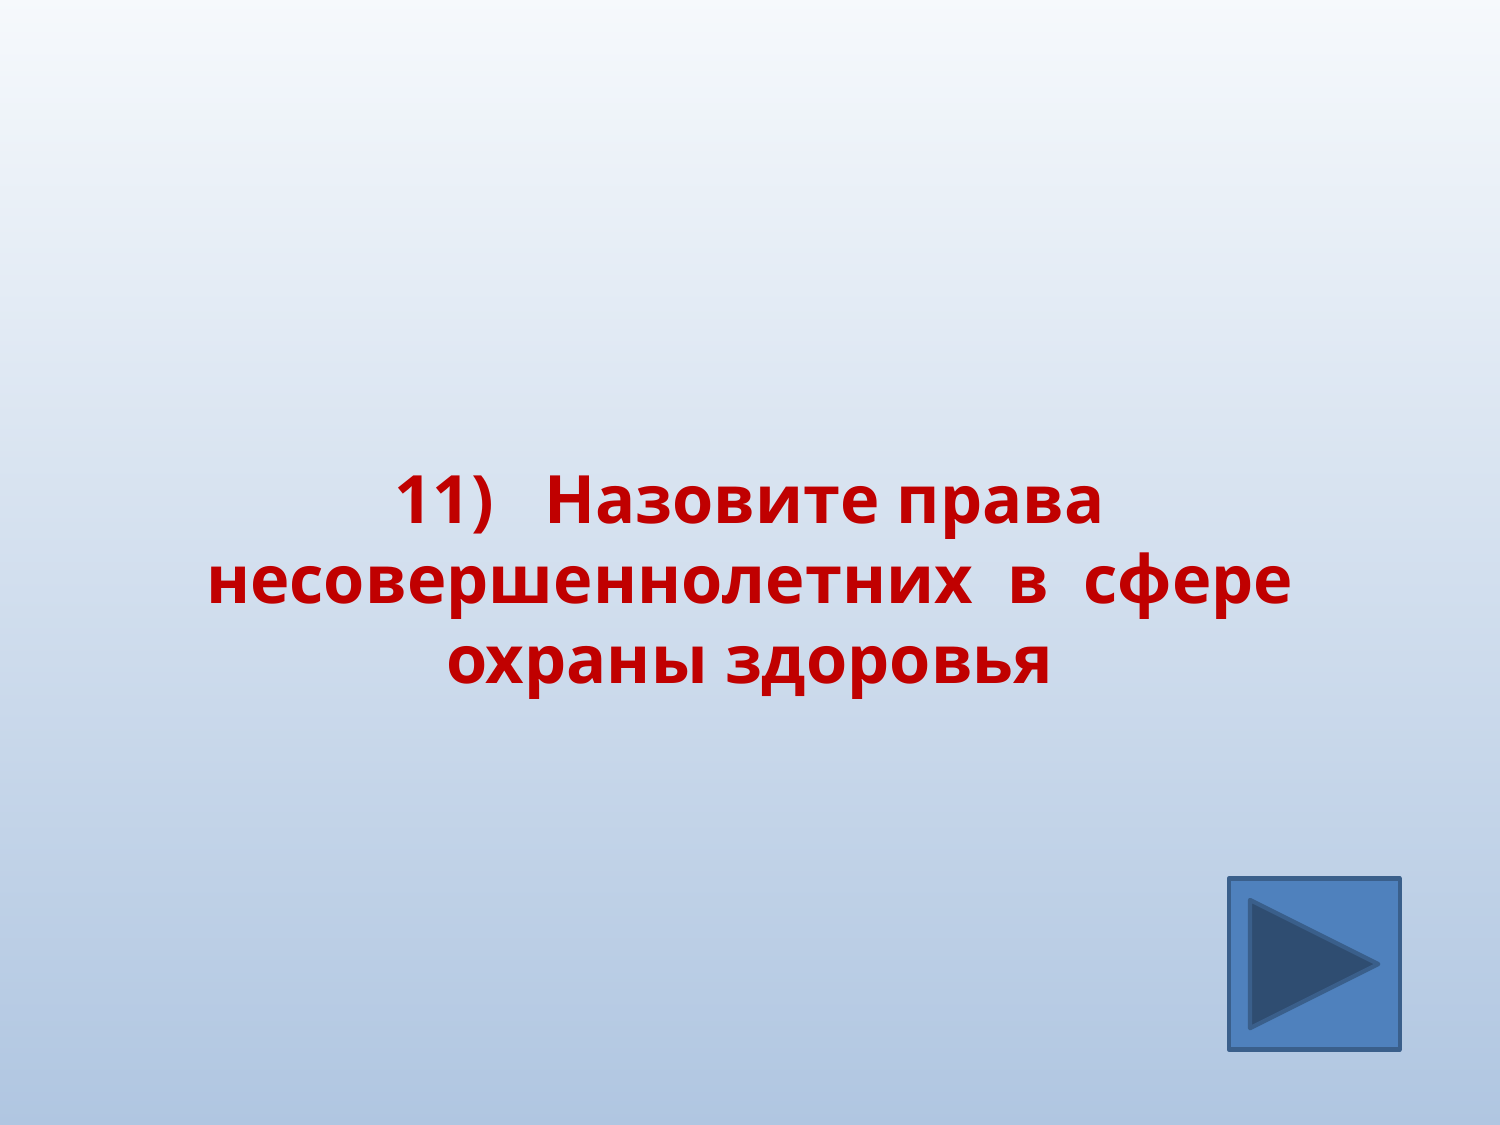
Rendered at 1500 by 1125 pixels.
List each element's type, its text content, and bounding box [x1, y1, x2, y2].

list 11) Назовите права несовершеннолетних в сфере охраны здоровья [75, 262, 1425, 1005]
text_box [1227, 876, 1402, 1052]
